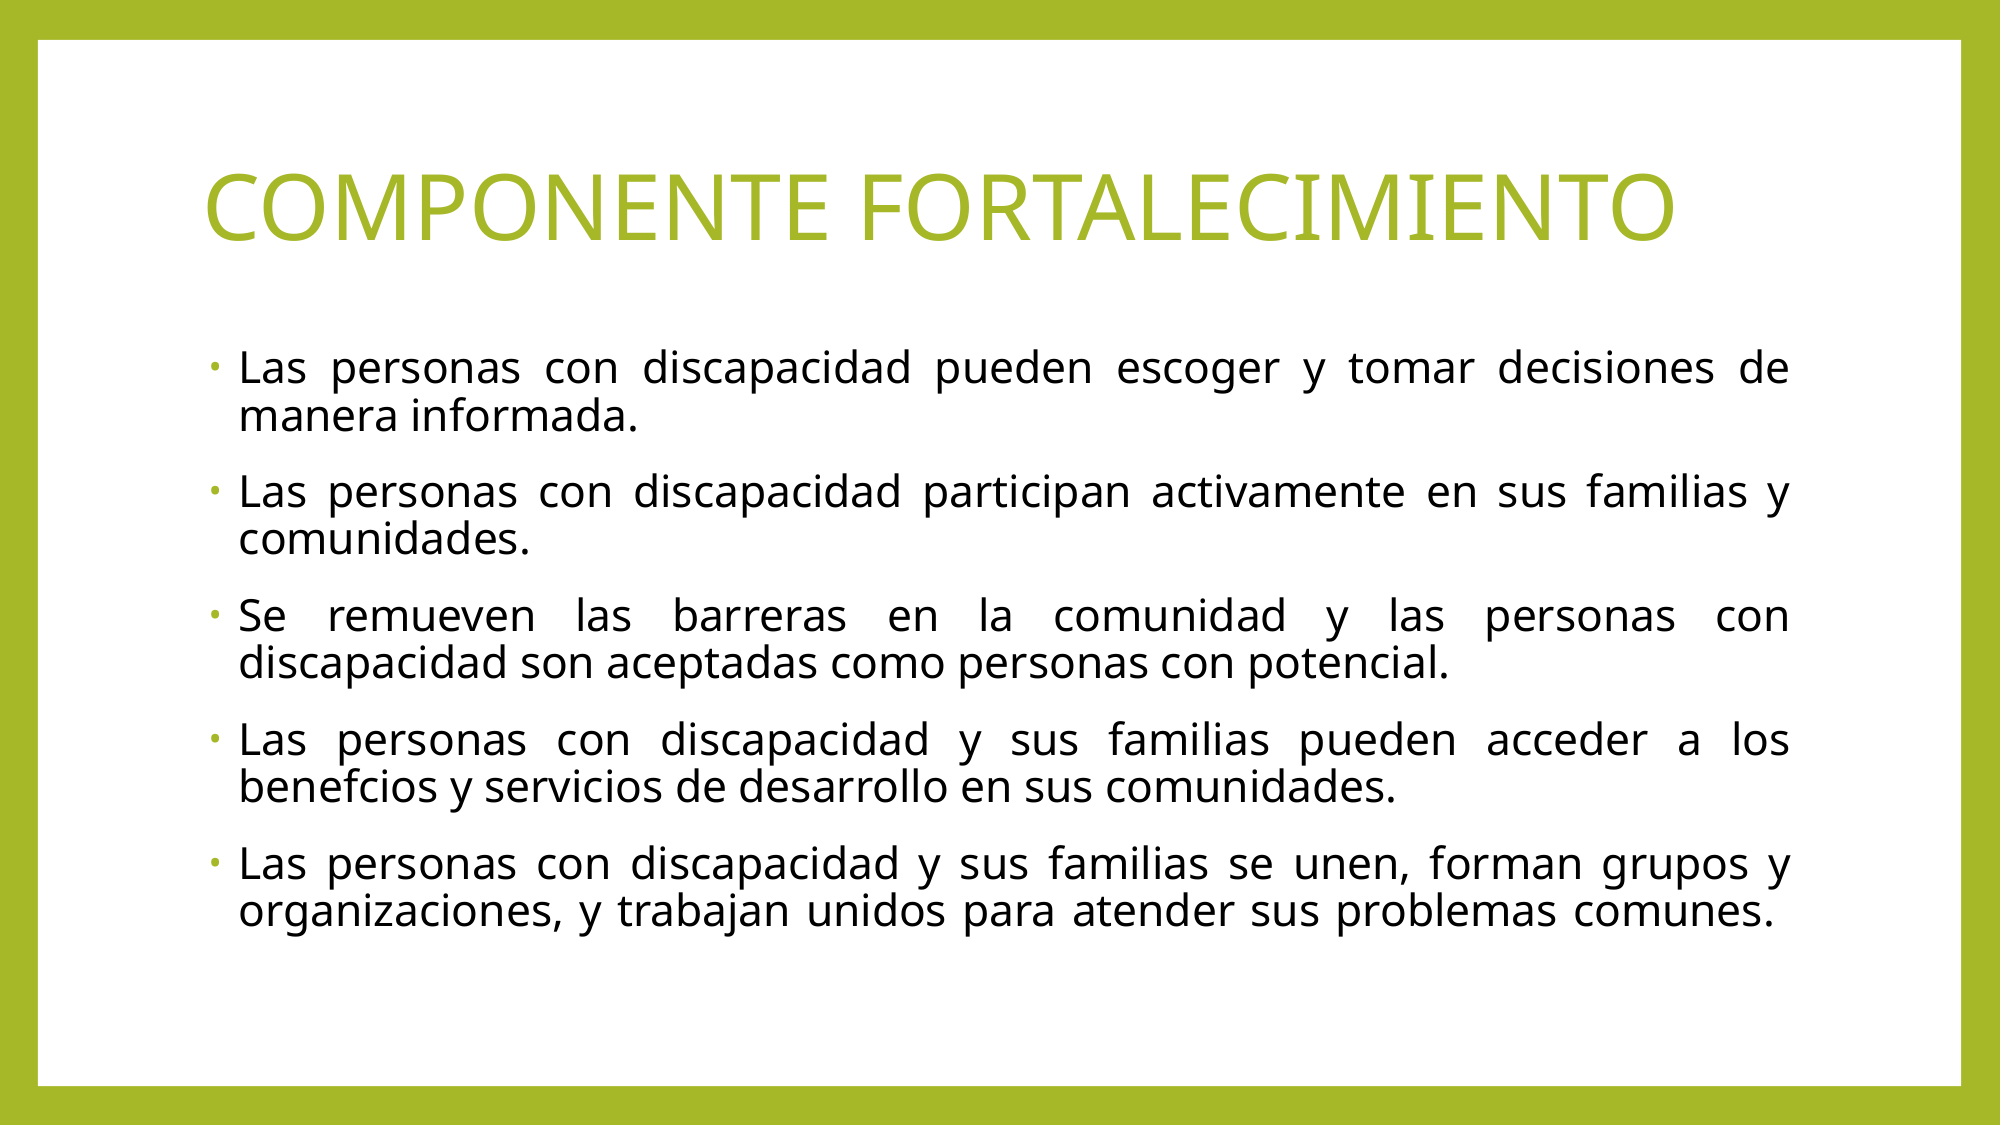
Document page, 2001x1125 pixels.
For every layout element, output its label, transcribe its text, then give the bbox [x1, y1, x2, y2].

list Las personas con discapacidad pueden escoger y tomar decisiones de manera informada. Las personas con discapacidad participan activamente en sus familias y comunidades. Se remueven las barreras en la comunidad y las personas con discapacidad son aceptadas como personas con potencial. Las personas con discapacidad y sus familias pueden acceder a los benefcios y servicios de desarrollo en sus comunidades. Las personas con discapacidad y sus familias se unen, forman grupos y organizaciones, y trabajan unidos para atender sus problemas comunes. [187, 337, 1808, 1000]
title COMPONENTE FORTALECIMIENTO [187, 99, 1808, 323]
